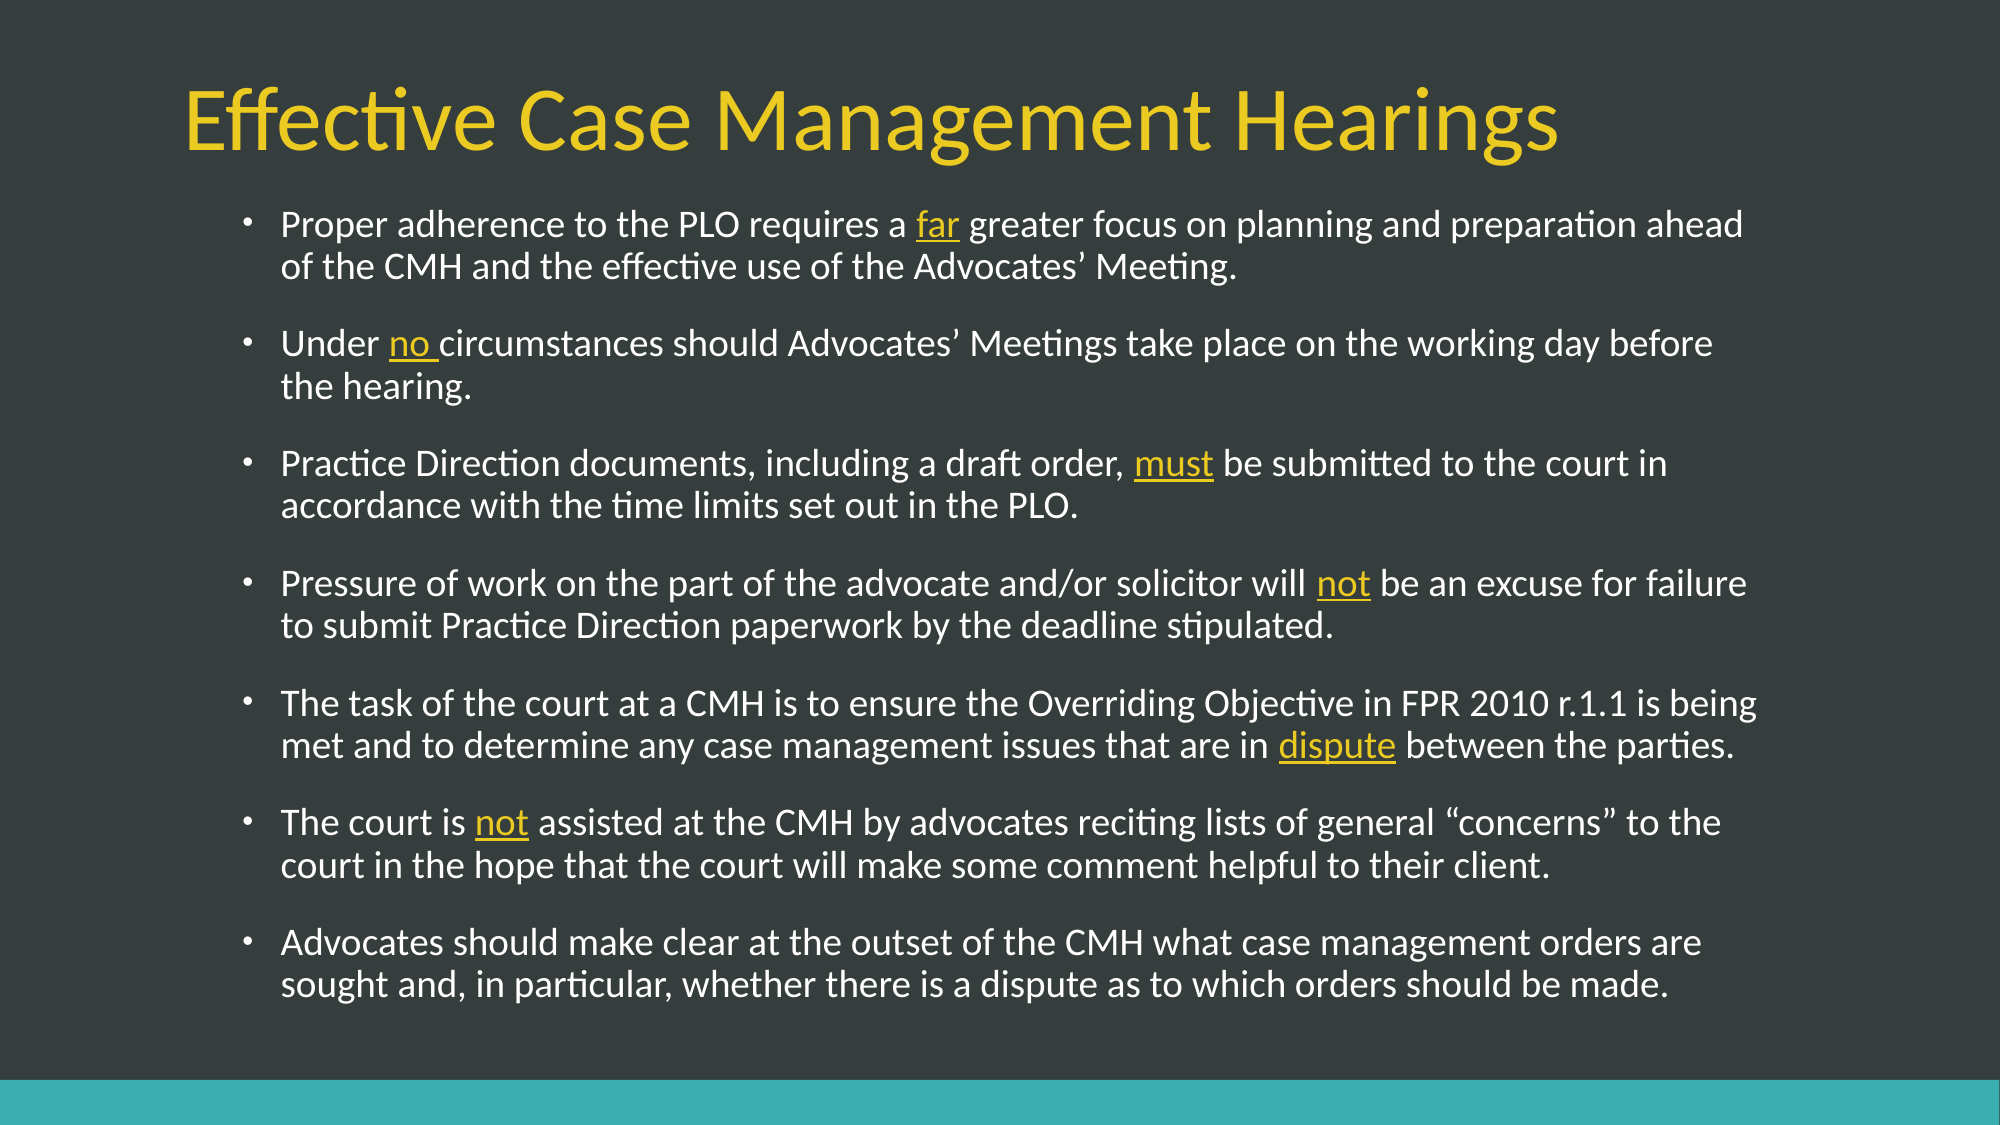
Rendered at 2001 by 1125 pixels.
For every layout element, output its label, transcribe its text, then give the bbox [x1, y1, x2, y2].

list Proper adherence to the PLO requires a far greater focus on planning and preparation ahead of the CMH and the effective use of the Advocates’ Meeting. Under no circumstances should Advocates’ Meetings take place on the working day before the hearing. Practice Direction documents, including a draft order, must be submitted to the court in accordance with the time limits set out in the PLO. Pressure of work on the part of the advocate and/or solicitor will not be an excuse for failure to submit Practice Direction paperwork by the deadline stipulated. The task of the court at a CMH is to ensure the Overriding Objective in FPR 2010 r.1.1 is being met and to determine any case management issues that are in dispute between the parties. The court is not assisted at the CMH by advocates reciting lists of general “concerns” to the court in the hope that the court will make some comment helpful to their client. Advocates should make clear at the outset of the CMH what case management orders are sought and, in particular, whether there is a dispute as to which orders should be made. [219, 195, 1780, 1060]
title Effective Case Management Hearings [168, 0, 1729, 178]
